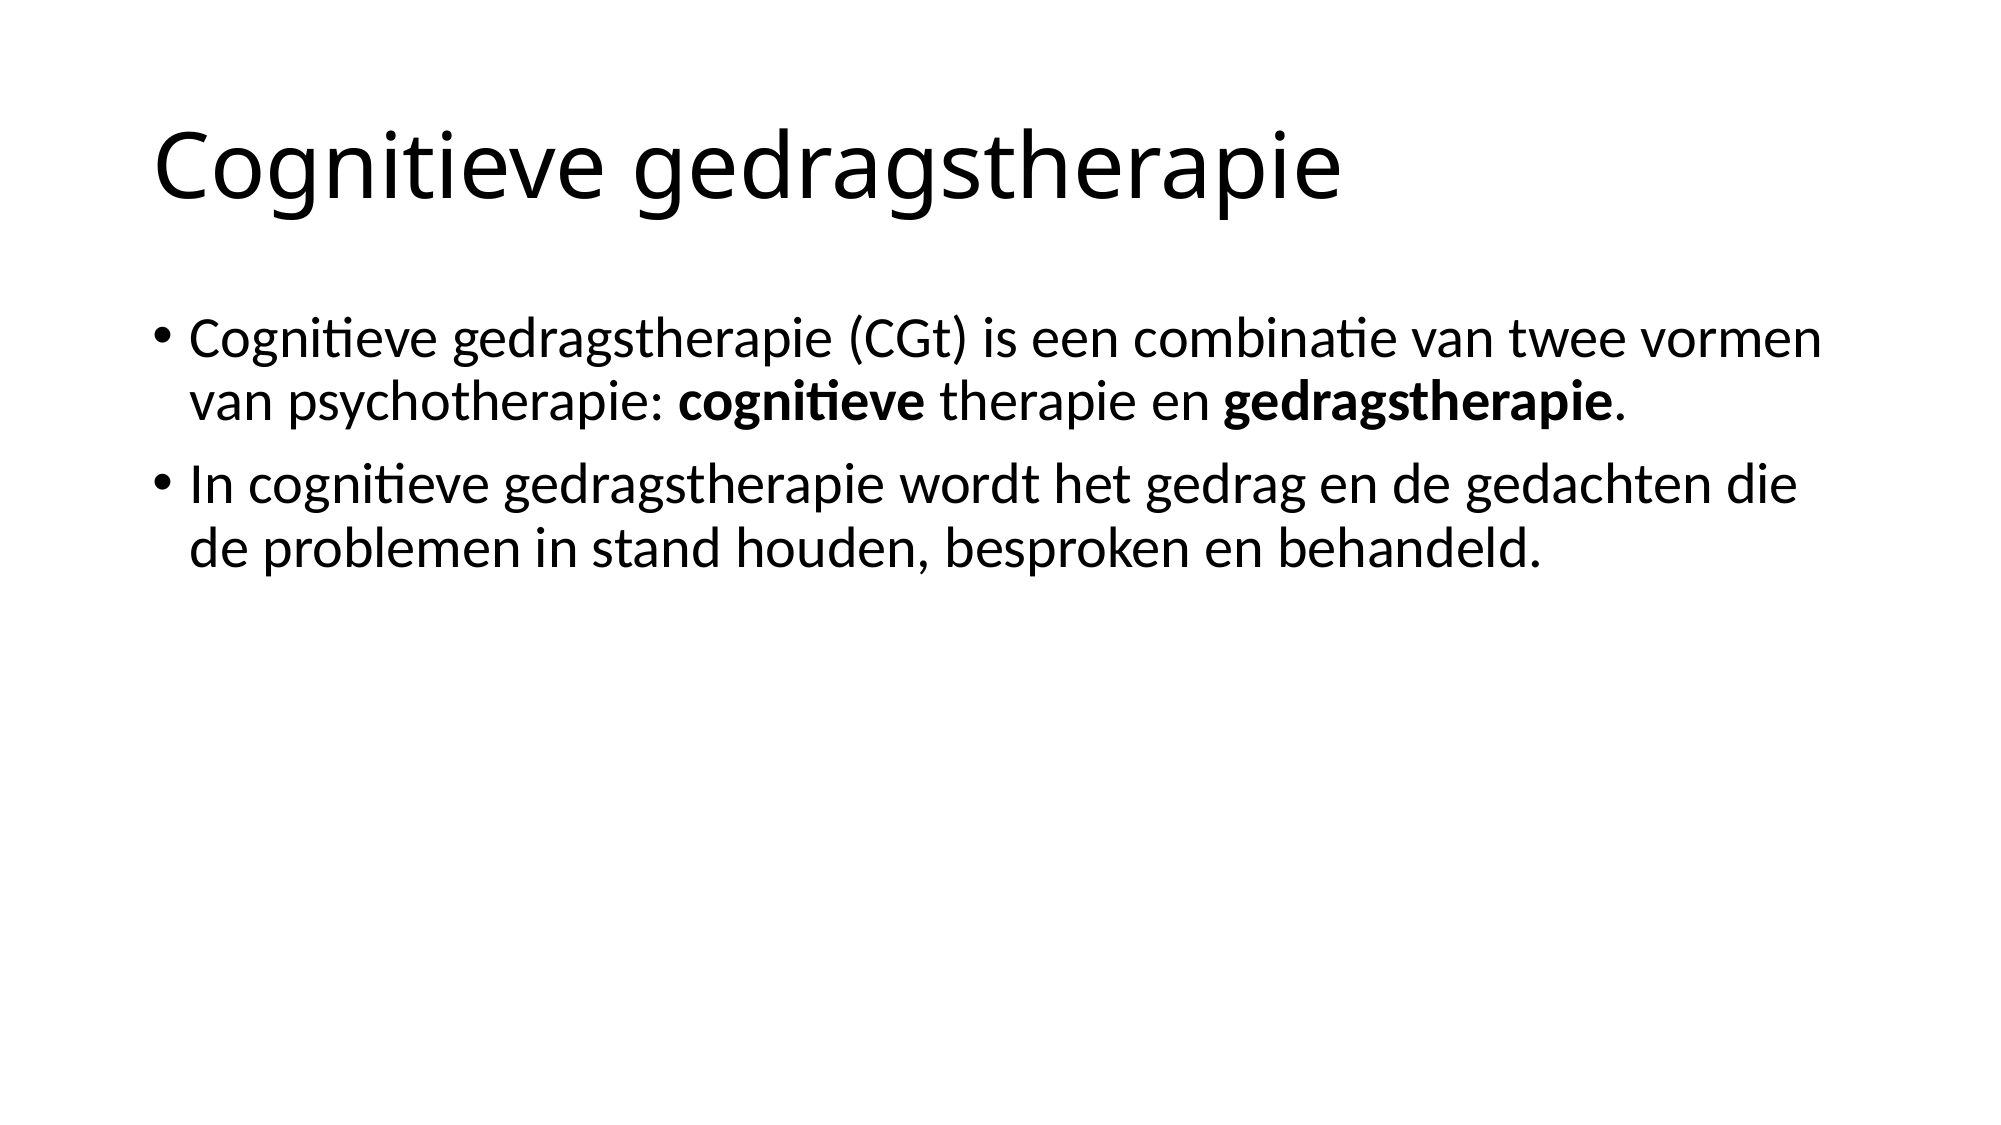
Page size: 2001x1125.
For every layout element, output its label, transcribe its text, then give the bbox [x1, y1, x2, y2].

list Cognitieve gedragstherapie (CGt) is een combinatie van twee vormen van psychotherapie: cognitieve therapie en gedragstherapie. In cognitieve gedragstherapie wordt het gedrag en de gedachten die de problemen in stand houden, besproken en behandeld. [137, 299, 1863, 1014]
title Cognitieve gedragstherapie [137, 59, 1863, 278]
